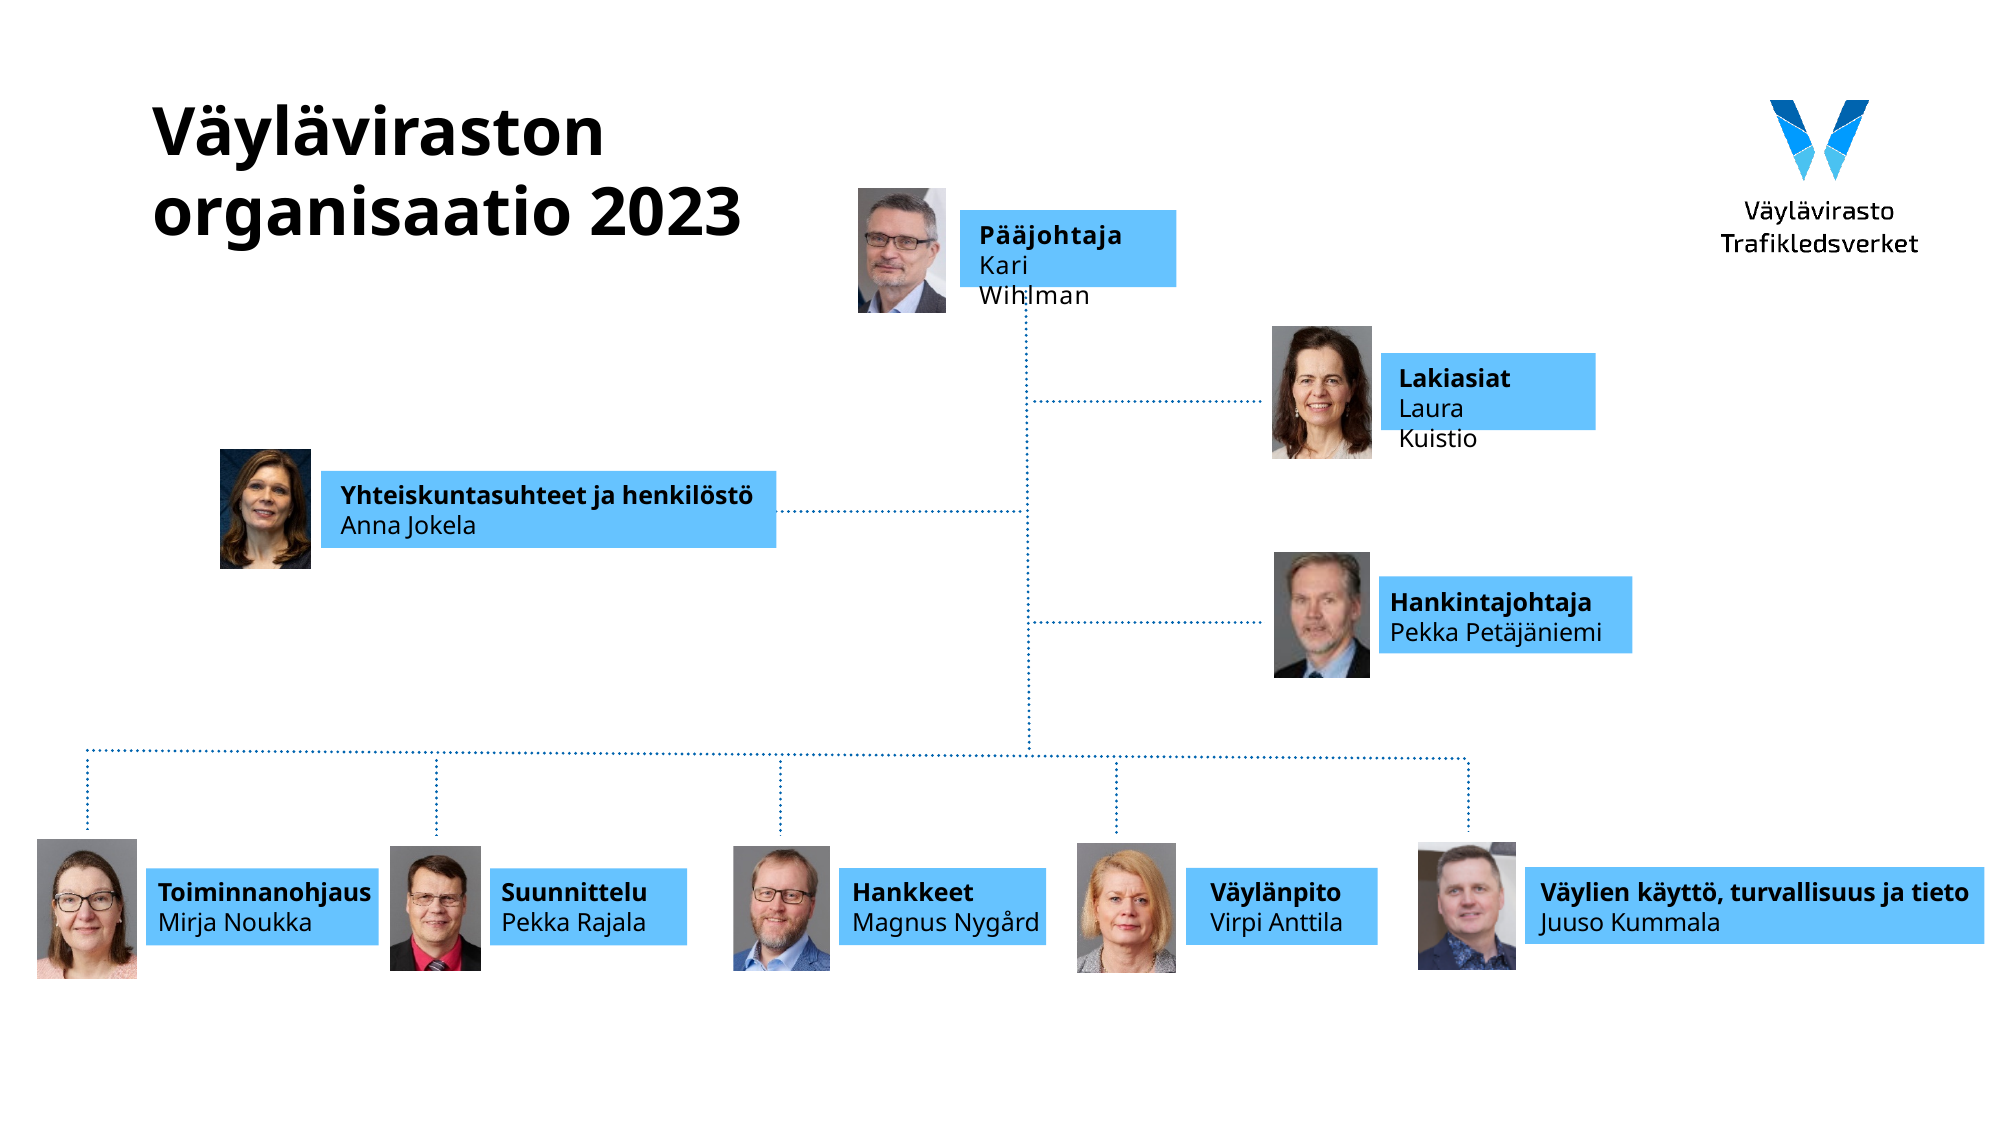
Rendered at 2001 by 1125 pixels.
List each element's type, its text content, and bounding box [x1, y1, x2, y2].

picture [857, 187, 947, 314]
text_box [1375, 576, 1633, 654]
text_box Toiminnanohjaus Mirja Noukka [156, 874, 379, 937]
picture [390, 845, 481, 972]
text_box Suunnittelu Pekka Rajala [499, 874, 703, 937]
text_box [87, 750, 1469, 759]
text_box Hankkeet Magnus Nygård [850, 874, 1052, 937]
picture [1077, 842, 1177, 974]
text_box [1025, 272, 1030, 749]
text_box [146, 868, 379, 946]
picture [219, 448, 312, 569]
text_box [1186, 867, 1378, 945]
text_box Yhteiskuntasuhteet ja henkilöstö Anna Jokela [338, 477, 800, 540]
text_box [321, 470, 777, 548]
picture [733, 845, 831, 972]
picture [37, 839, 137, 979]
text_box Hankintajohtaja Pekka Petäjäniemi [1375, 578, 1619, 654]
text_box Lakiasiat Laura Kuistio [1396, 360, 1549, 453]
text_box Pääjohtaja Kari Wihlman [978, 217, 1150, 310]
text_box [1269, 546, 1375, 683]
text_box [1412, 837, 1521, 975]
text_box [1381, 353, 1596, 431]
text_box Väylien käyttö, turvallisuus ja tieto Juuso Kummala [1538, 874, 1979, 937]
text_box [839, 868, 1047, 946]
text_box [1521, 867, 1985, 944]
text_box Väylänpito Virpi Anttila [1208, 874, 1373, 937]
text_box [960, 210, 1177, 288]
title Väyläviraston organisaatio 2023 [137, 59, 919, 278]
text_box [490, 868, 688, 946]
picture [1682, 62, 1958, 292]
picture [1271, 326, 1372, 460]
